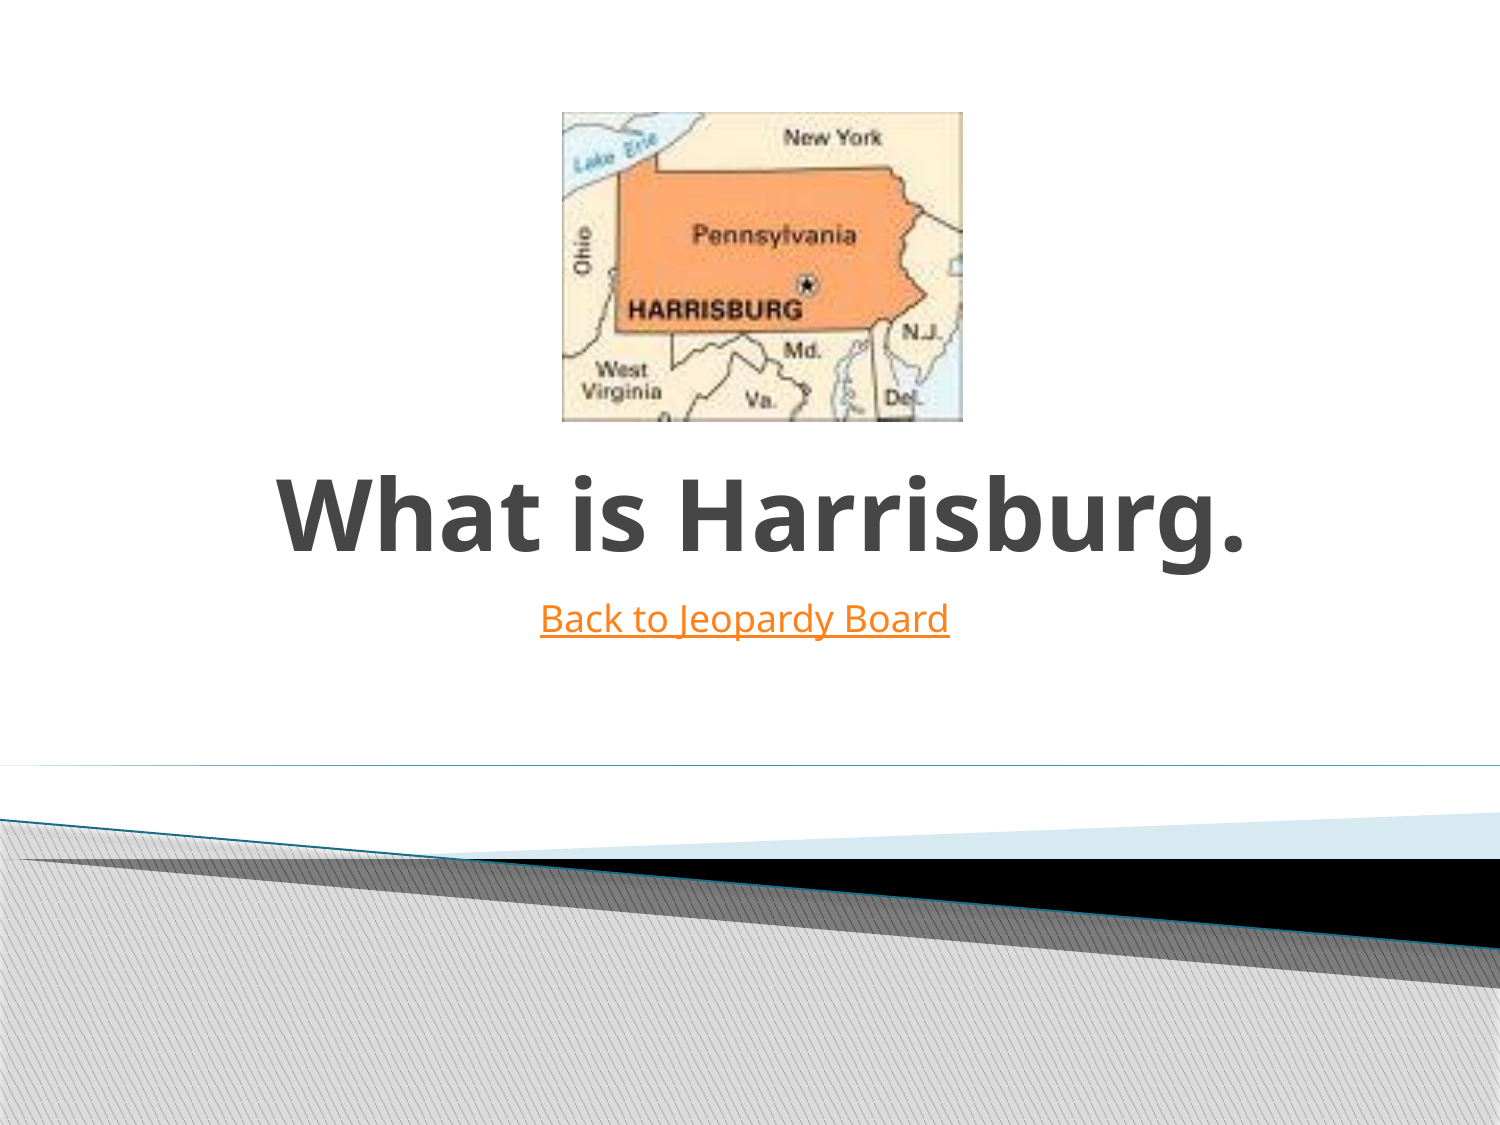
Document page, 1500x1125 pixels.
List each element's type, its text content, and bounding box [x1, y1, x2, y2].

text_box Back to Jeopardy Board [524, 587, 975, 654]
picture [562, 112, 963, 423]
picture [5, 859, 1500, 989]
title What is Harrisburg. [125, 337, 1400, 579]
